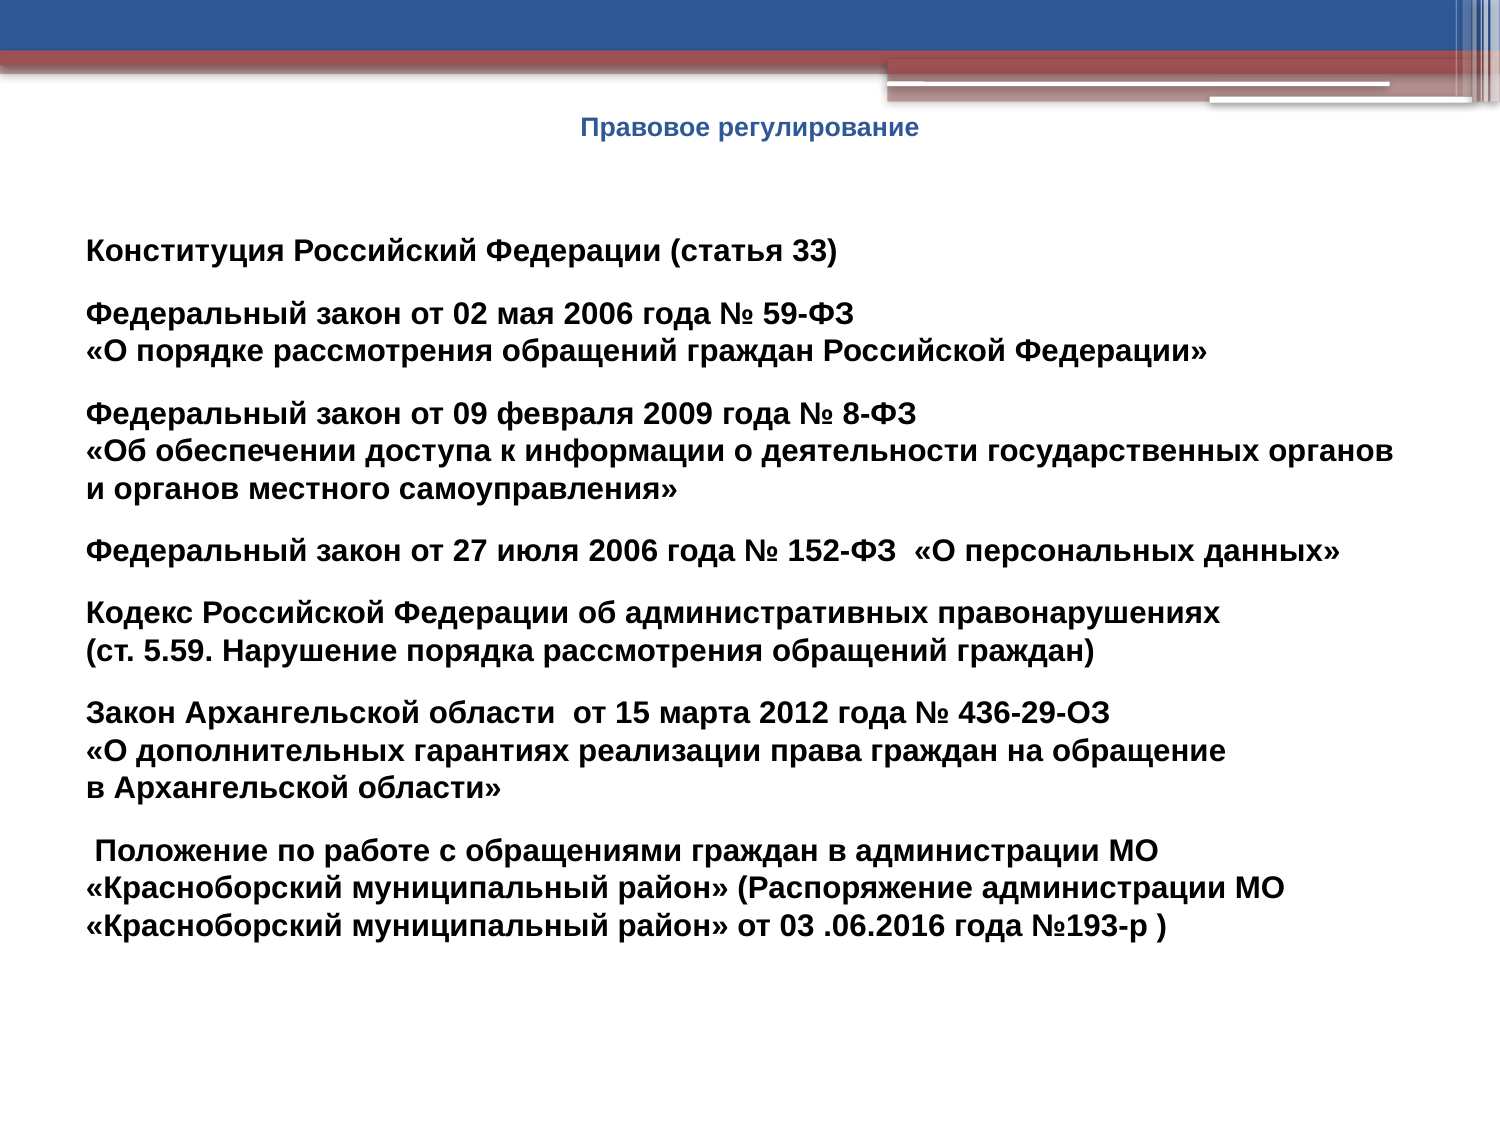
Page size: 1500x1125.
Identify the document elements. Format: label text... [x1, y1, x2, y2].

title Правовое регулирование [75, 101, 1425, 149]
list Конституция Российский Федерации (статья 33) Федеральный закон от 02 мая 2006 года № 59-ФЗ «О порядке рассмотрения обращений граждан Российской Федерации» Федеральный закон от 09 февраля 2009 года № 8-ФЗ «Об обеспечении доступа к информации о деятельности государственных органов и органов местного самоуправления» Федеральный закон от 27 июля 2006 года № 152-ФЗ «О персональных данных» Кодекс Российской Федерации об административных правонарушениях (ст. 5.59. Нарушение порядка рассмотрения обращений граждан) Закон Архангельской области от 15 марта 2012 года № 436-29-ОЗ «О дополнительных гарантиях реализации права граждан на обращение в Архангельской области» Положение по работе с обращениями граждан в администрации МО «Красноборский муниципальный район» (Распоряжение администрации МО «Красноборский муниципальный район» от 03 .06.2016 года №193-р ) [53, 160, 1436, 1094]
